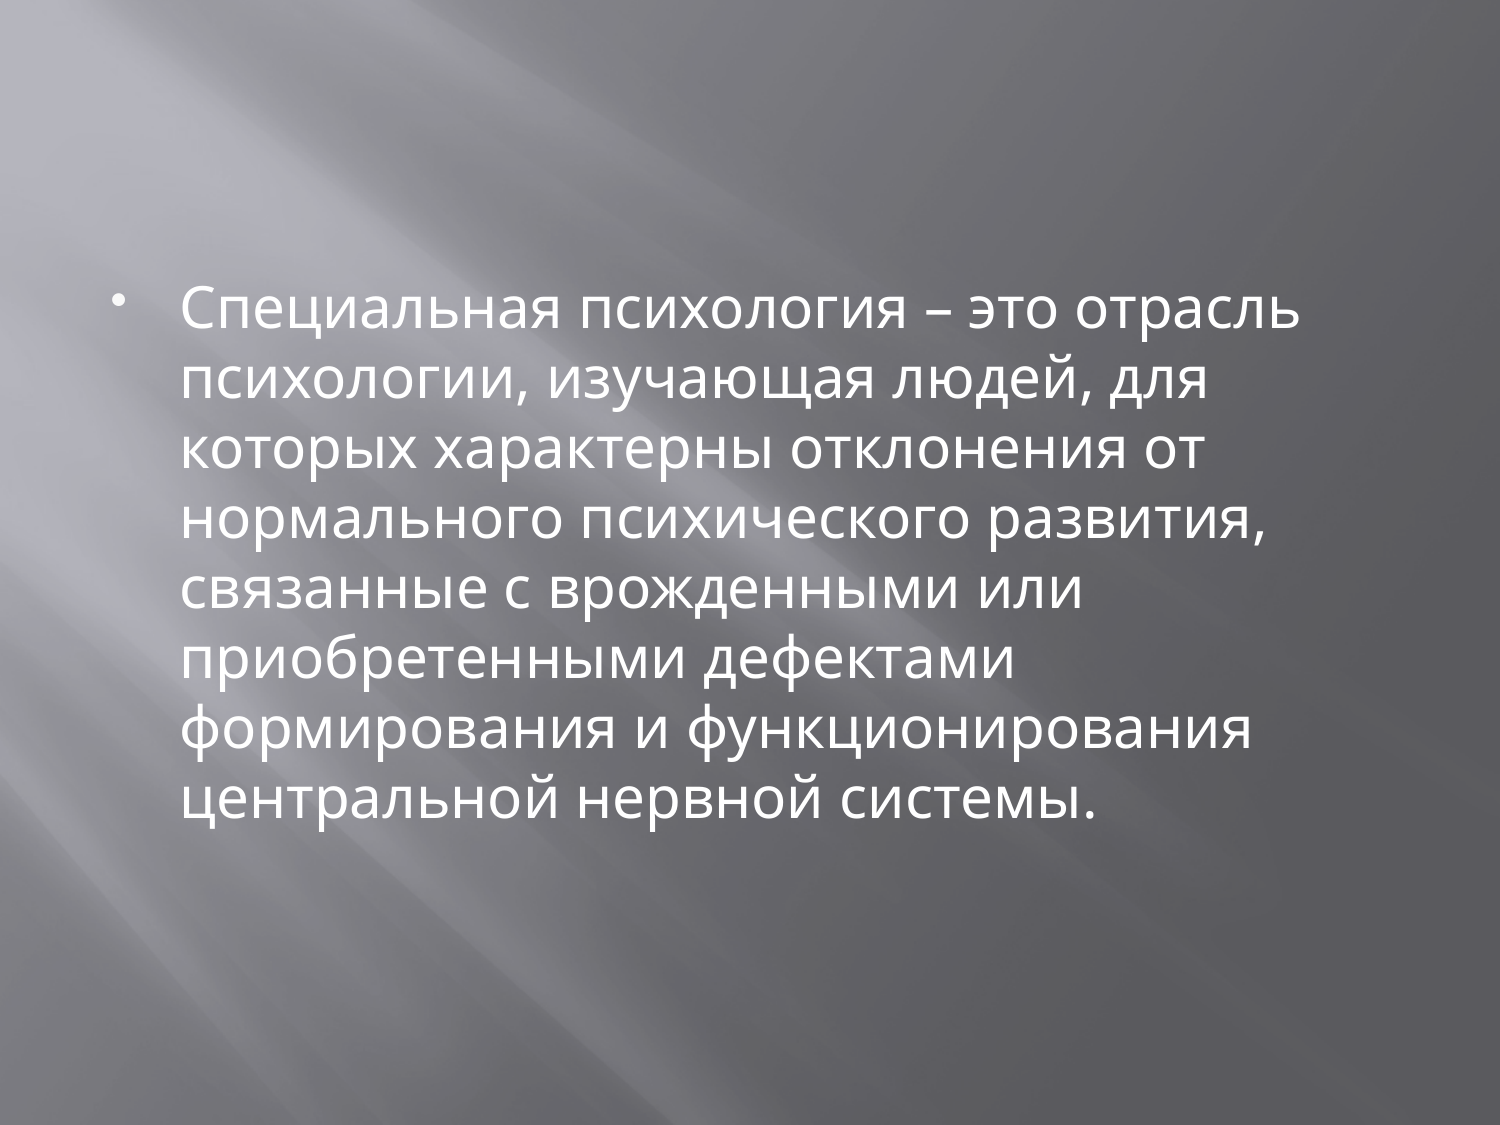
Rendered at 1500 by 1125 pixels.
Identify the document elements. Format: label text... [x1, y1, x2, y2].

list Специальная психология – это отрасль психологии, изучающая людей, для которых характерны отклонения от нормального психического развития, связанные с врожденными или приобретенными дефектами формирования и функционирования центральной нервной системы. [75, 262, 1425, 1035]
